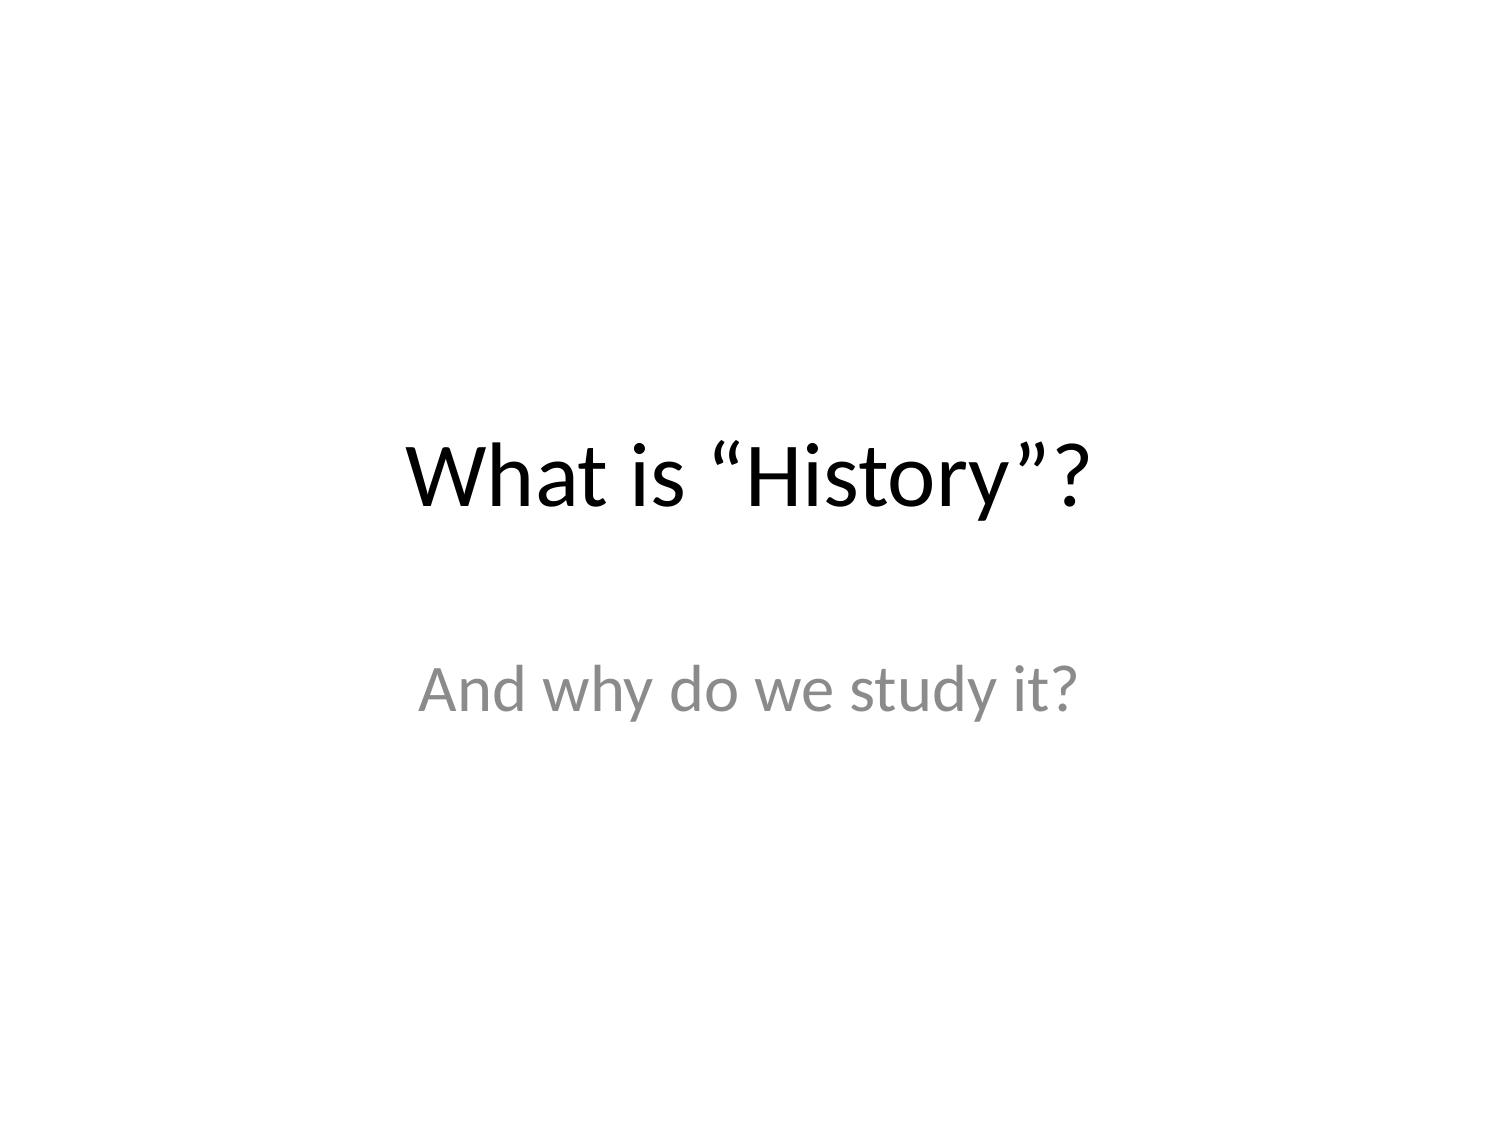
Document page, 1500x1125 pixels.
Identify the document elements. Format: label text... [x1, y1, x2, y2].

subtitle And why do we study it? [225, 637, 1275, 925]
title What is “History”? [112, 349, 1388, 591]
